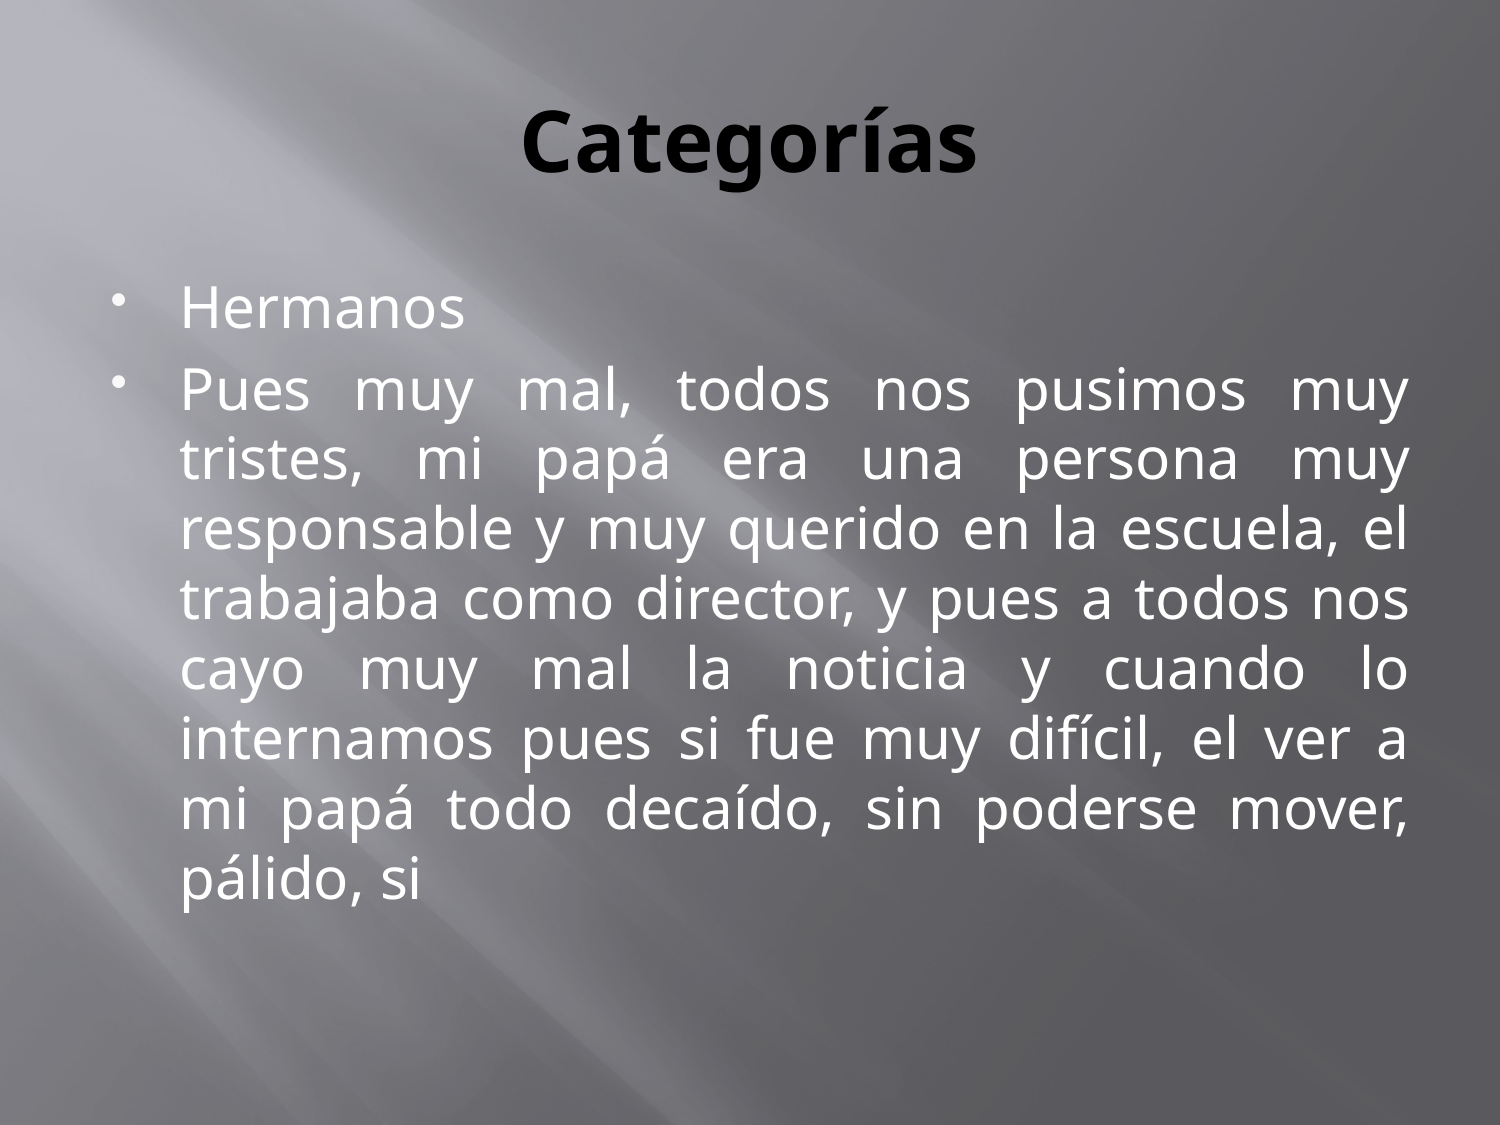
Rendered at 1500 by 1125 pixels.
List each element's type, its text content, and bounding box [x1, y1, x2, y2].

list Hermanos Pues muy mal, todos nos pusimos muy tristes, mi papá era una persona muy responsable y muy querido en la escuela, el trabajaba como director, y pues a todos nos cayo muy mal la noticia y cuando lo internamos pues si fue muy difícil, el ver a mi papá todo decaído, sin poderse mover, pálido, si [75, 262, 1425, 1035]
title Categorías [75, 45, 1425, 233]
